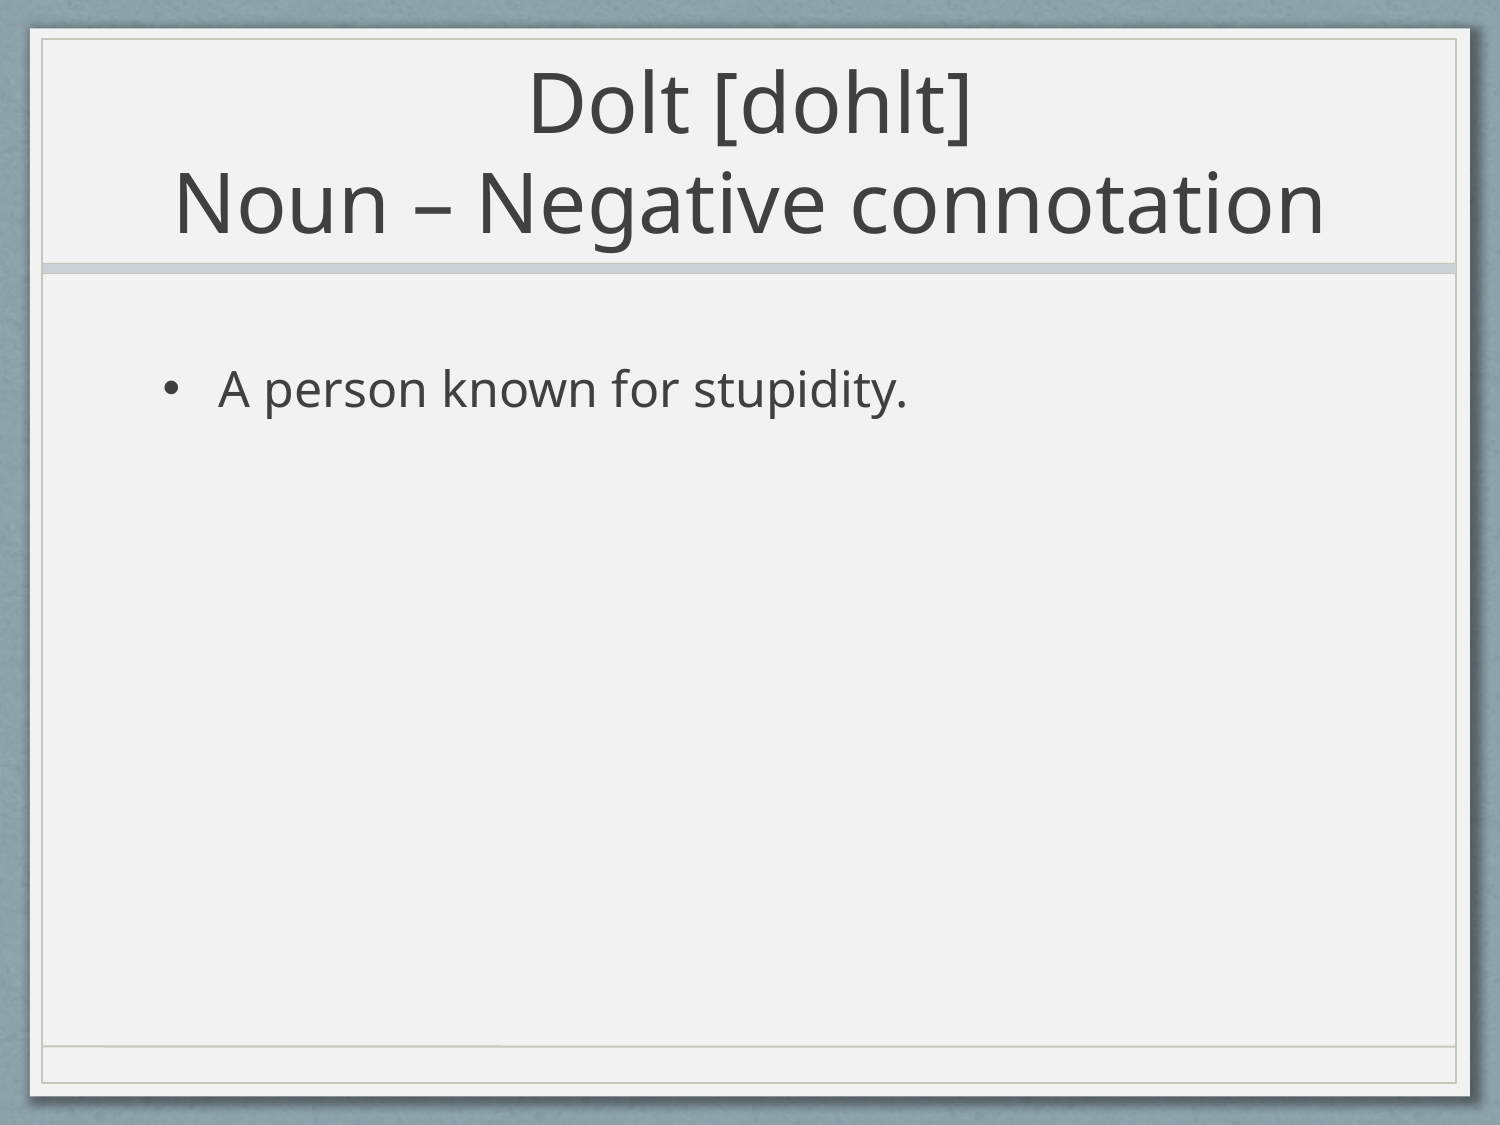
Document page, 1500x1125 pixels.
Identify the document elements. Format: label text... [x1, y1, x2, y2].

list A person known for stupidity. [147, 350, 1353, 995]
title Dolt [dohlt] Noun – Negative connotation [147, 40, 1353, 260]
